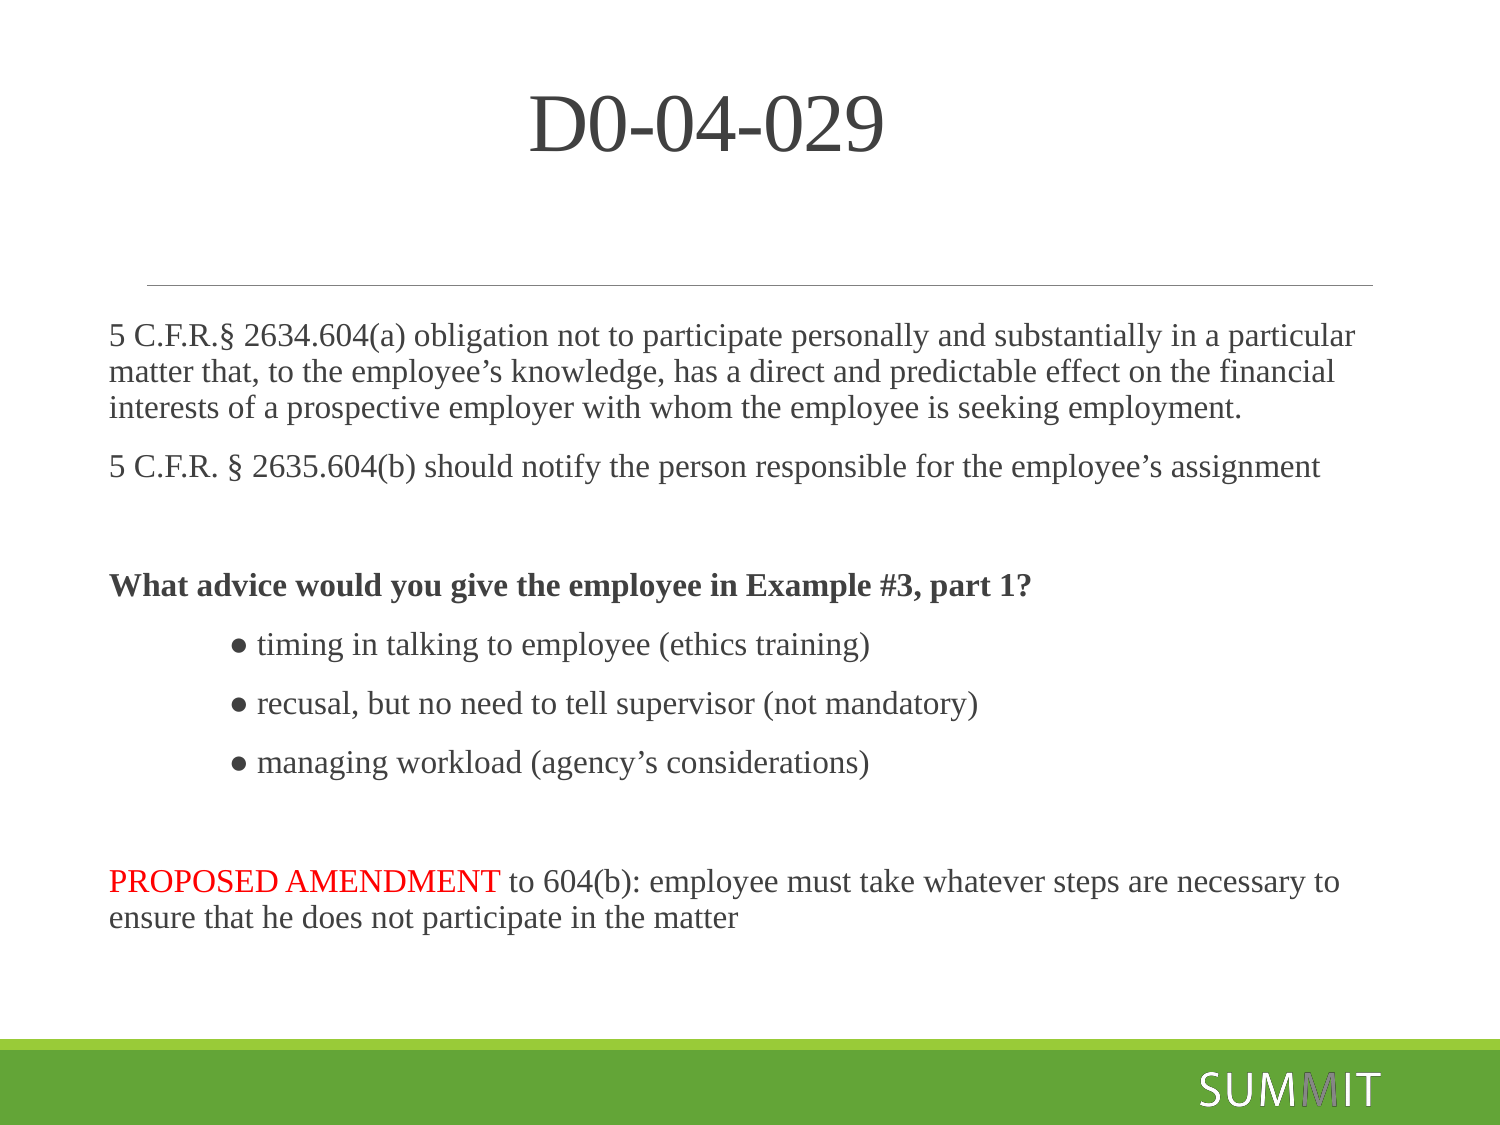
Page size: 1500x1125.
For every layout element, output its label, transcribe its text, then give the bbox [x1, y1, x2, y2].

title D0-04-029 [135, 16, 1373, 235]
picture [1196, 1024, 1386, 1125]
list 5 C.F.R.§ 2634.604(a) obligation not to participate personally and substantially in a particular matter that, to the employee’s knowledge, has a direct and predictable effect on the financial interests of a prospective employer with whom the employee is seeking employment. 5 C.F.R. § 2635.604(b) should notify the person responsible for the employee’s assignment What advice would you give the employee in Example #3, part 1? ● timing in talking to employee (ethics training) ● recusal, but no need to tell supervisor (not mandatory) ● managing workload (agency’s considerations) PROPOSED AMENDMENT to 604(b): employee must take whatever steps are necessary to ensure that he does not participate in the matter [108, 309, 1373, 968]
